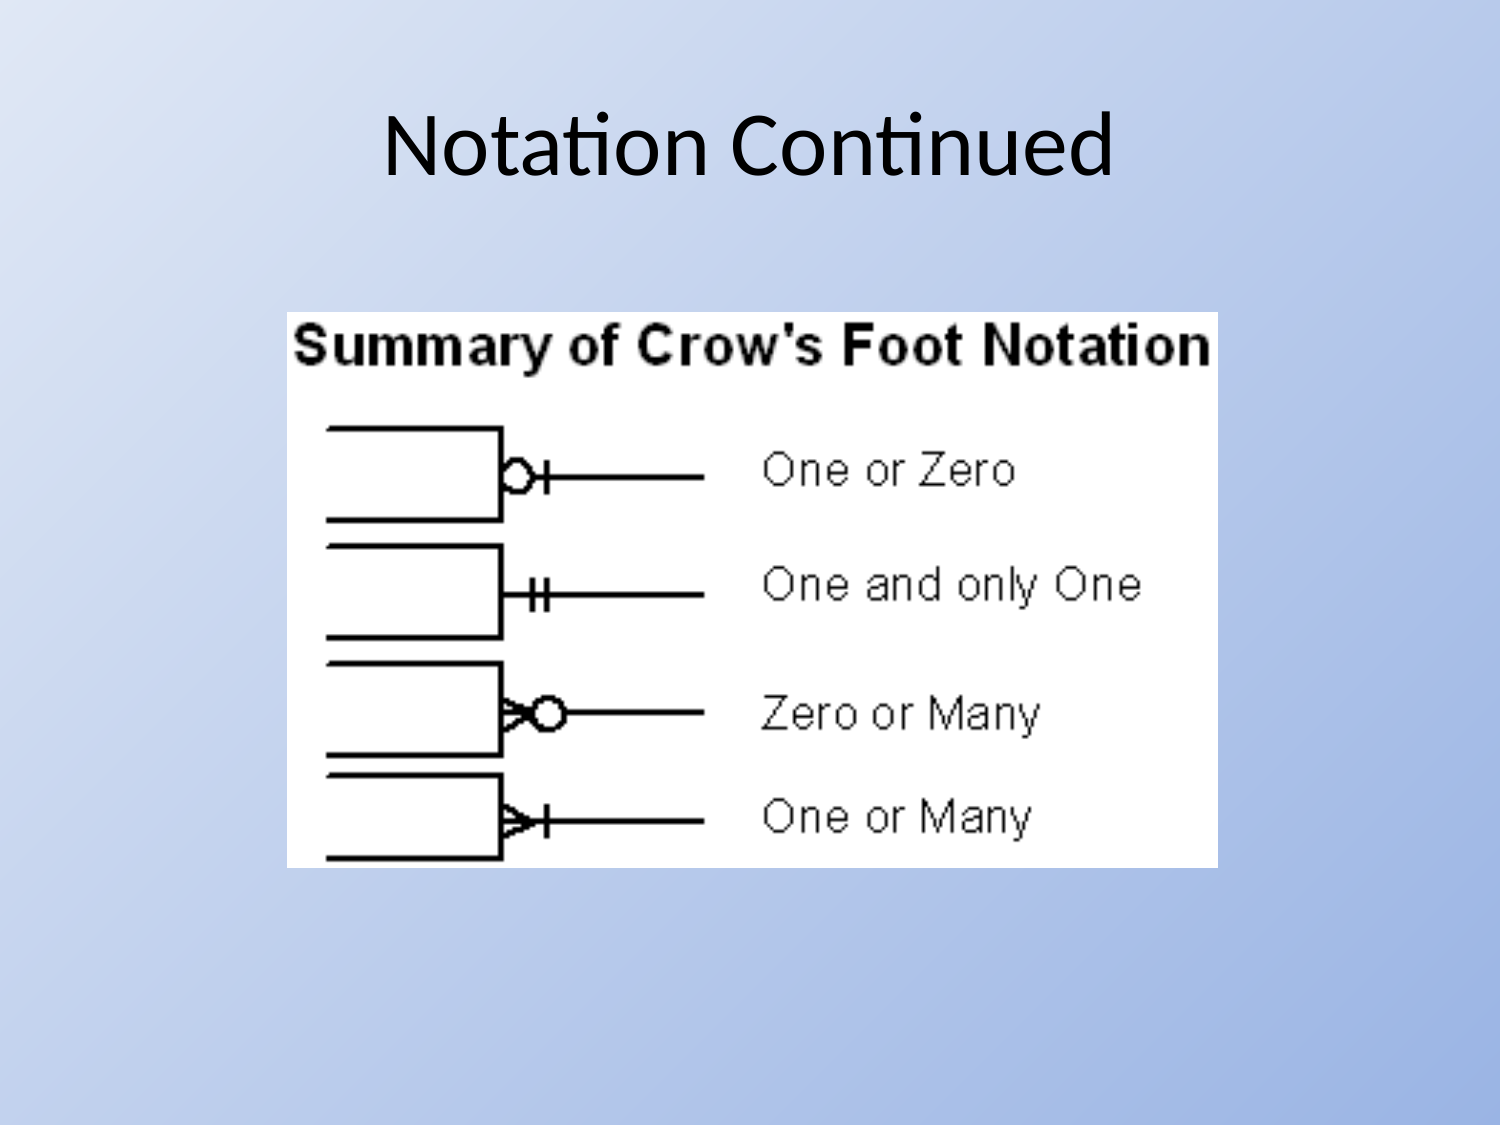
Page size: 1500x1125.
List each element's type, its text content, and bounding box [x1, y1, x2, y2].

title Notation Continued [75, 45, 1425, 233]
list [287, 312, 1218, 868]
